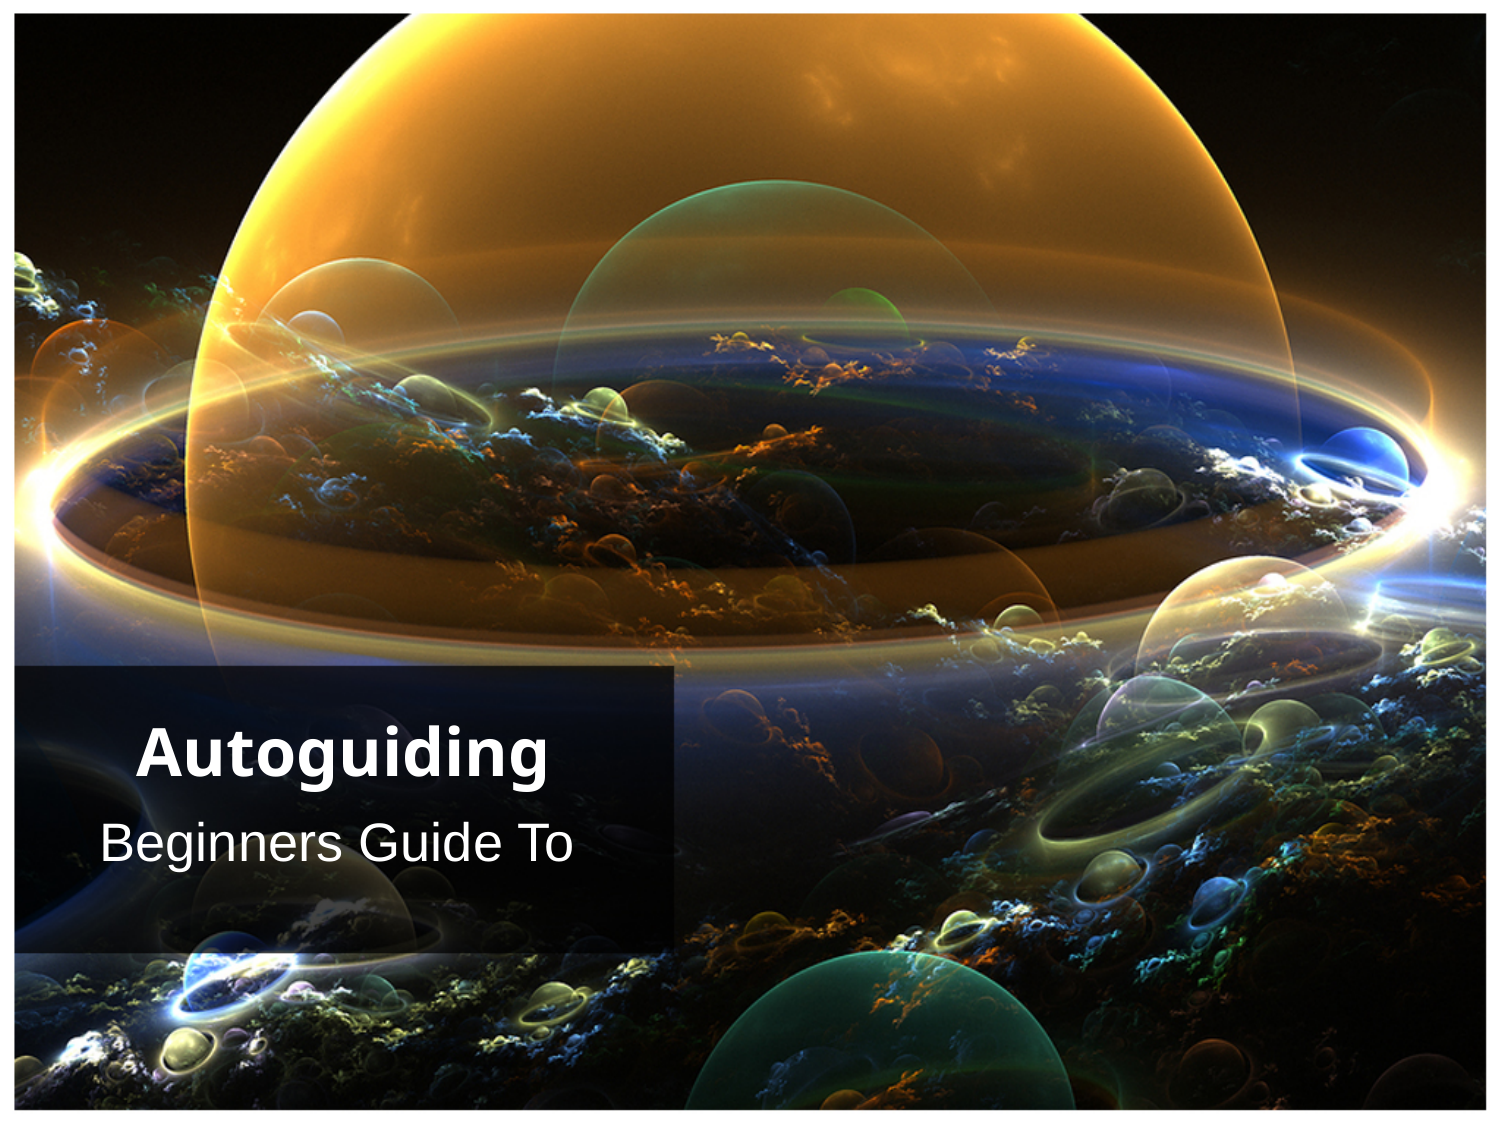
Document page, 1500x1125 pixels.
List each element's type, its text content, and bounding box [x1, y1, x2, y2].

title Autoguiding [0, 674, 713, 826]
picture [0, 0, 1500, 1125]
subtitle Beginners Guide To [0, 826, 688, 901]
